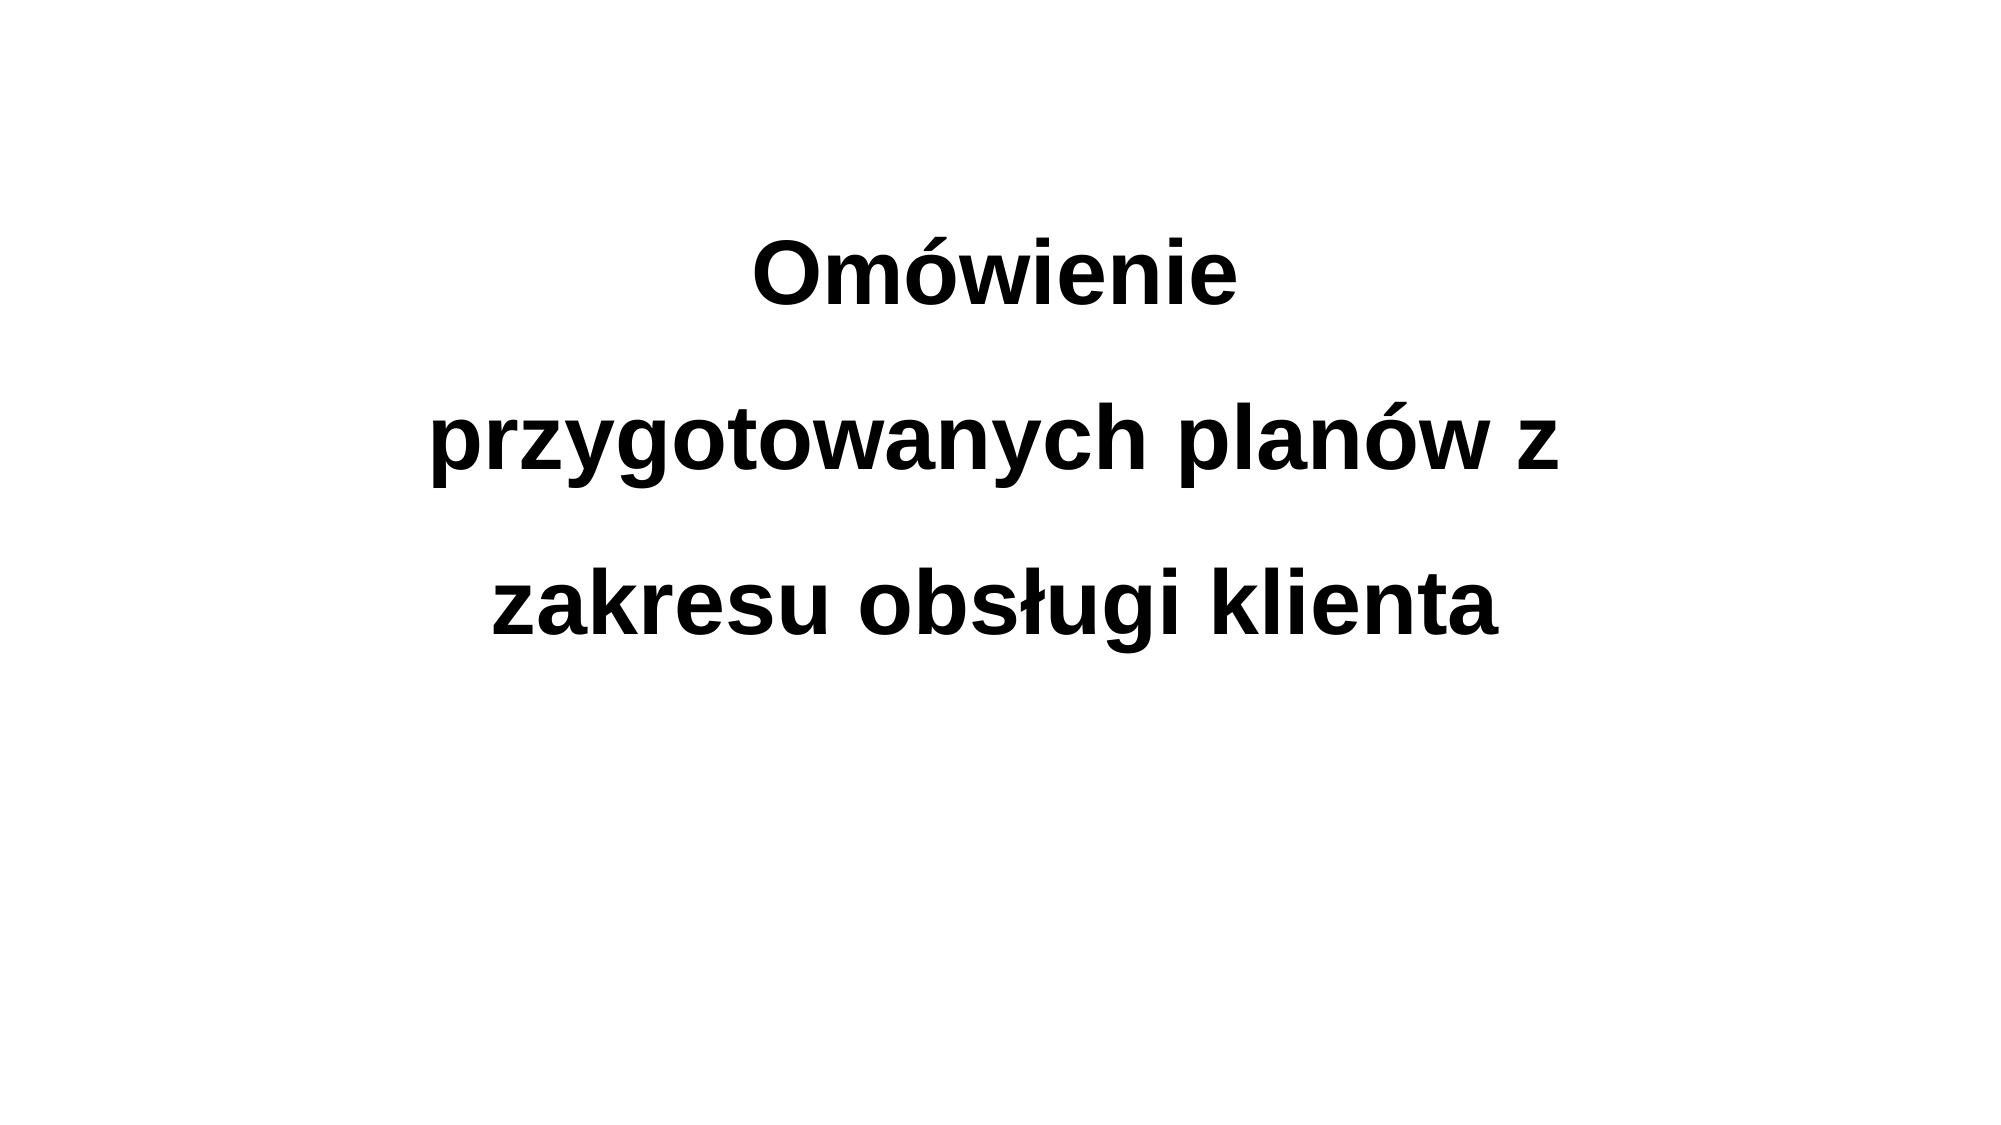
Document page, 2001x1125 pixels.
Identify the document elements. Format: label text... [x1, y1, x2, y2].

title Omówienie przygotowanych planów z zakresu obsługi klienta [390, 150, 1600, 661]
